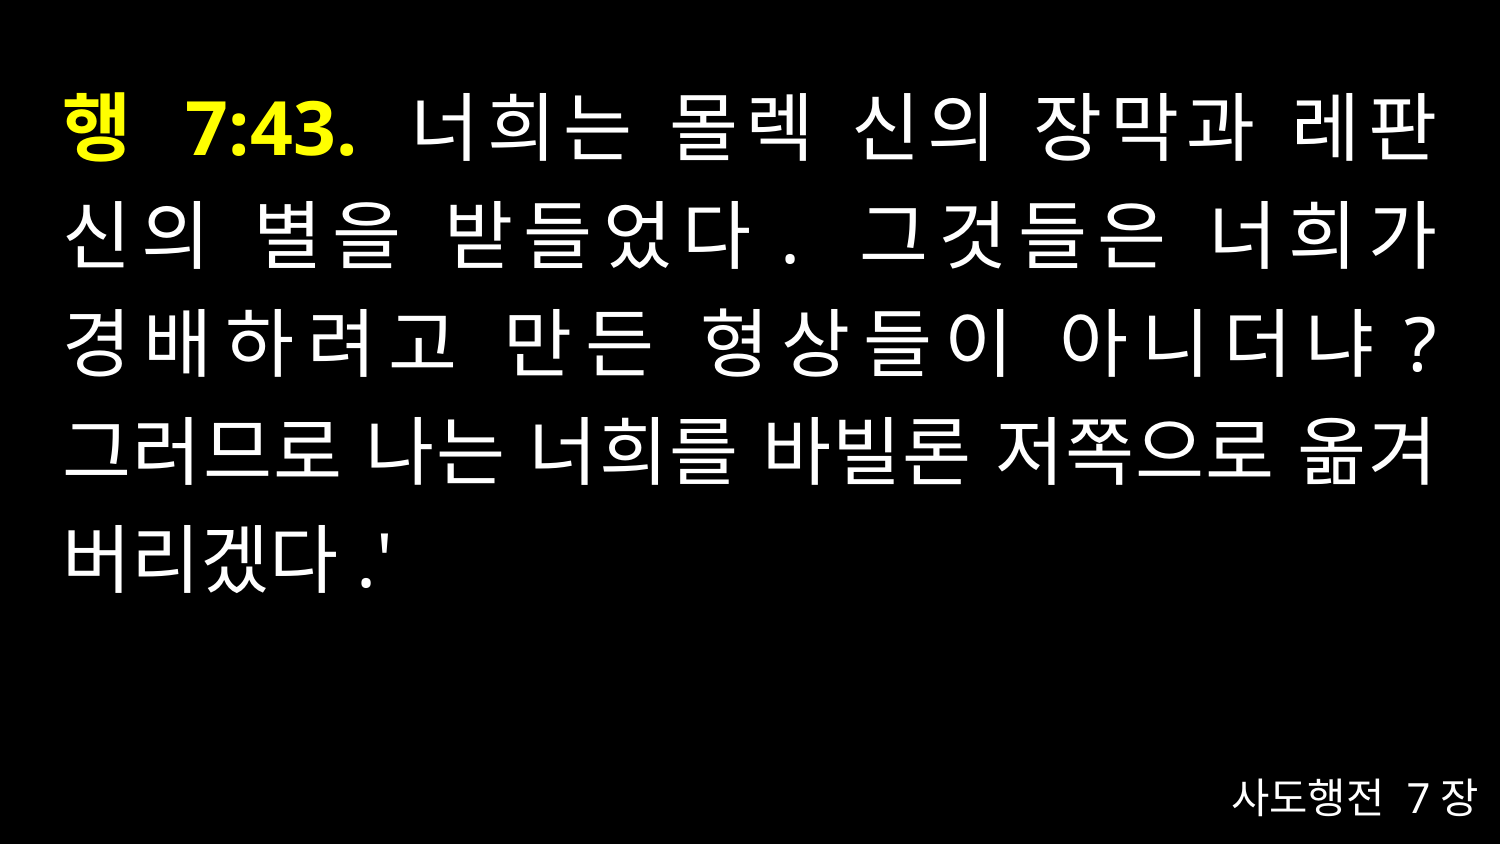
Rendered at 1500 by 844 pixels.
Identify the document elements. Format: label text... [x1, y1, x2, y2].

title 행 7:43. 너희는 몰렉 신의 장막과 레판 신의 별을 받들었다. 그것들은 너희가 경배하려고 만든 형상들이 아니더냐? 그러므로 나는 너희를 바빌론 저쪽으로 옮겨 버리겠다.' [0, 0, 1500, 844]
subtitle 사도행전 7장 [916, 770, 1500, 844]
